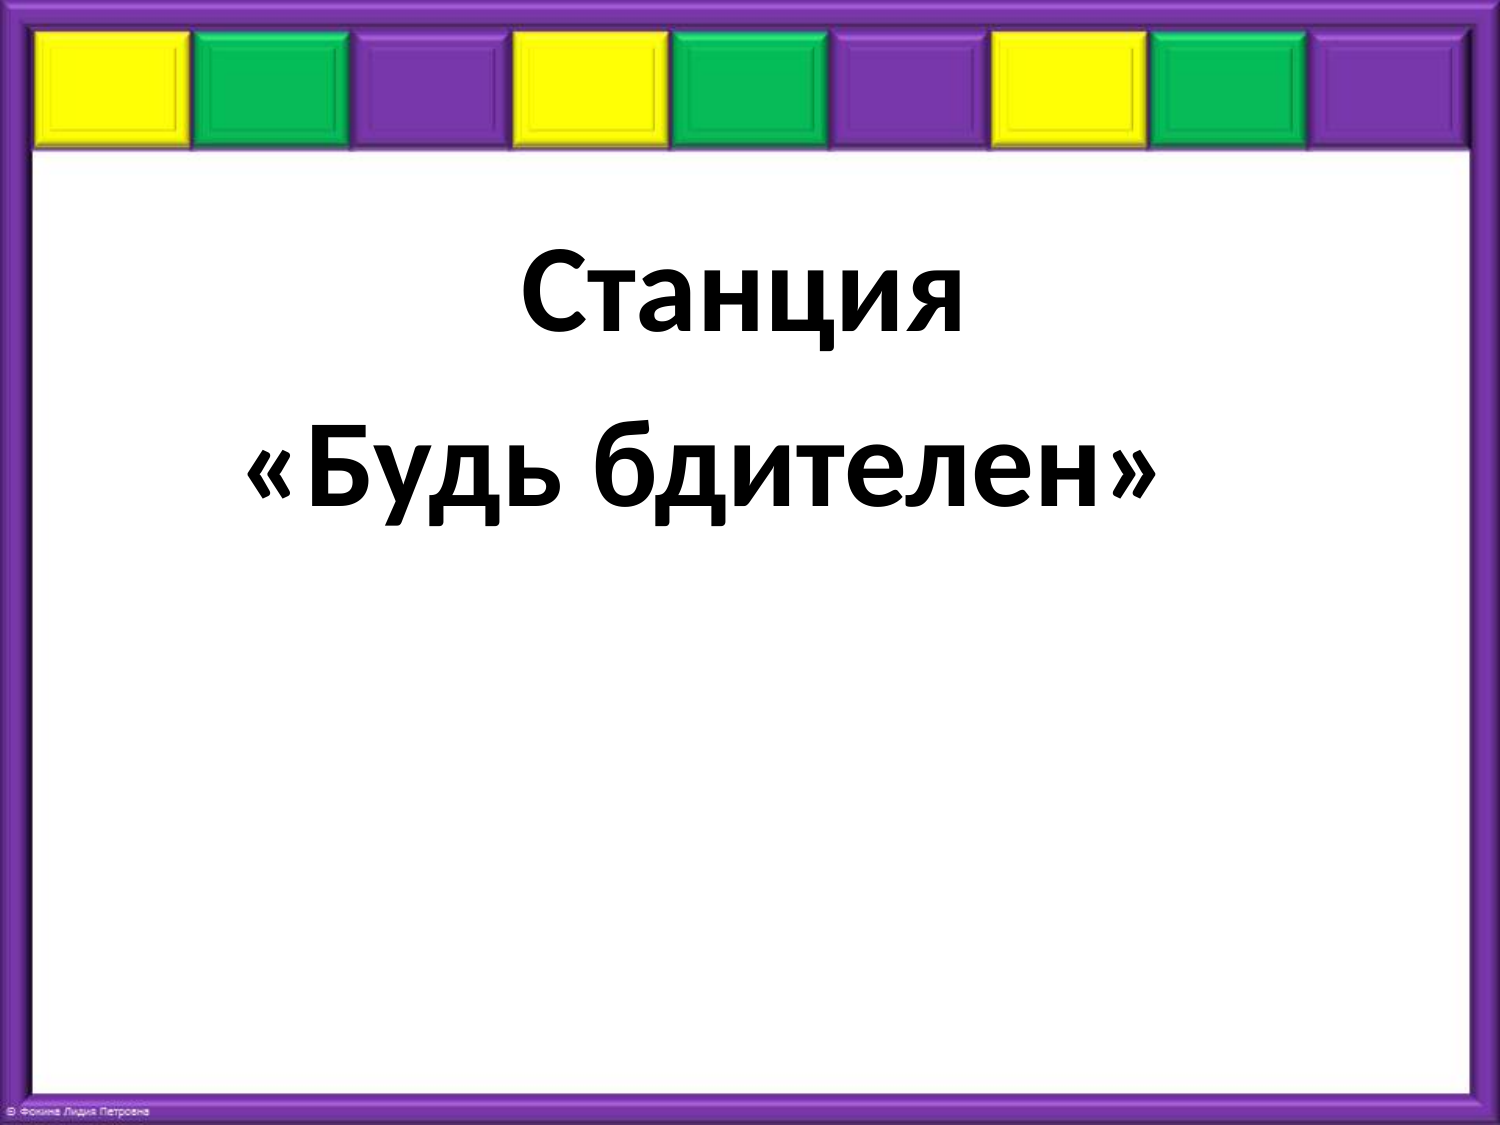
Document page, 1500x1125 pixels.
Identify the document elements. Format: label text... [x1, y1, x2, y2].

picture [0, 0, 1500, 1125]
text_box Станция «Будь бдителен» [82, 199, 1425, 774]
